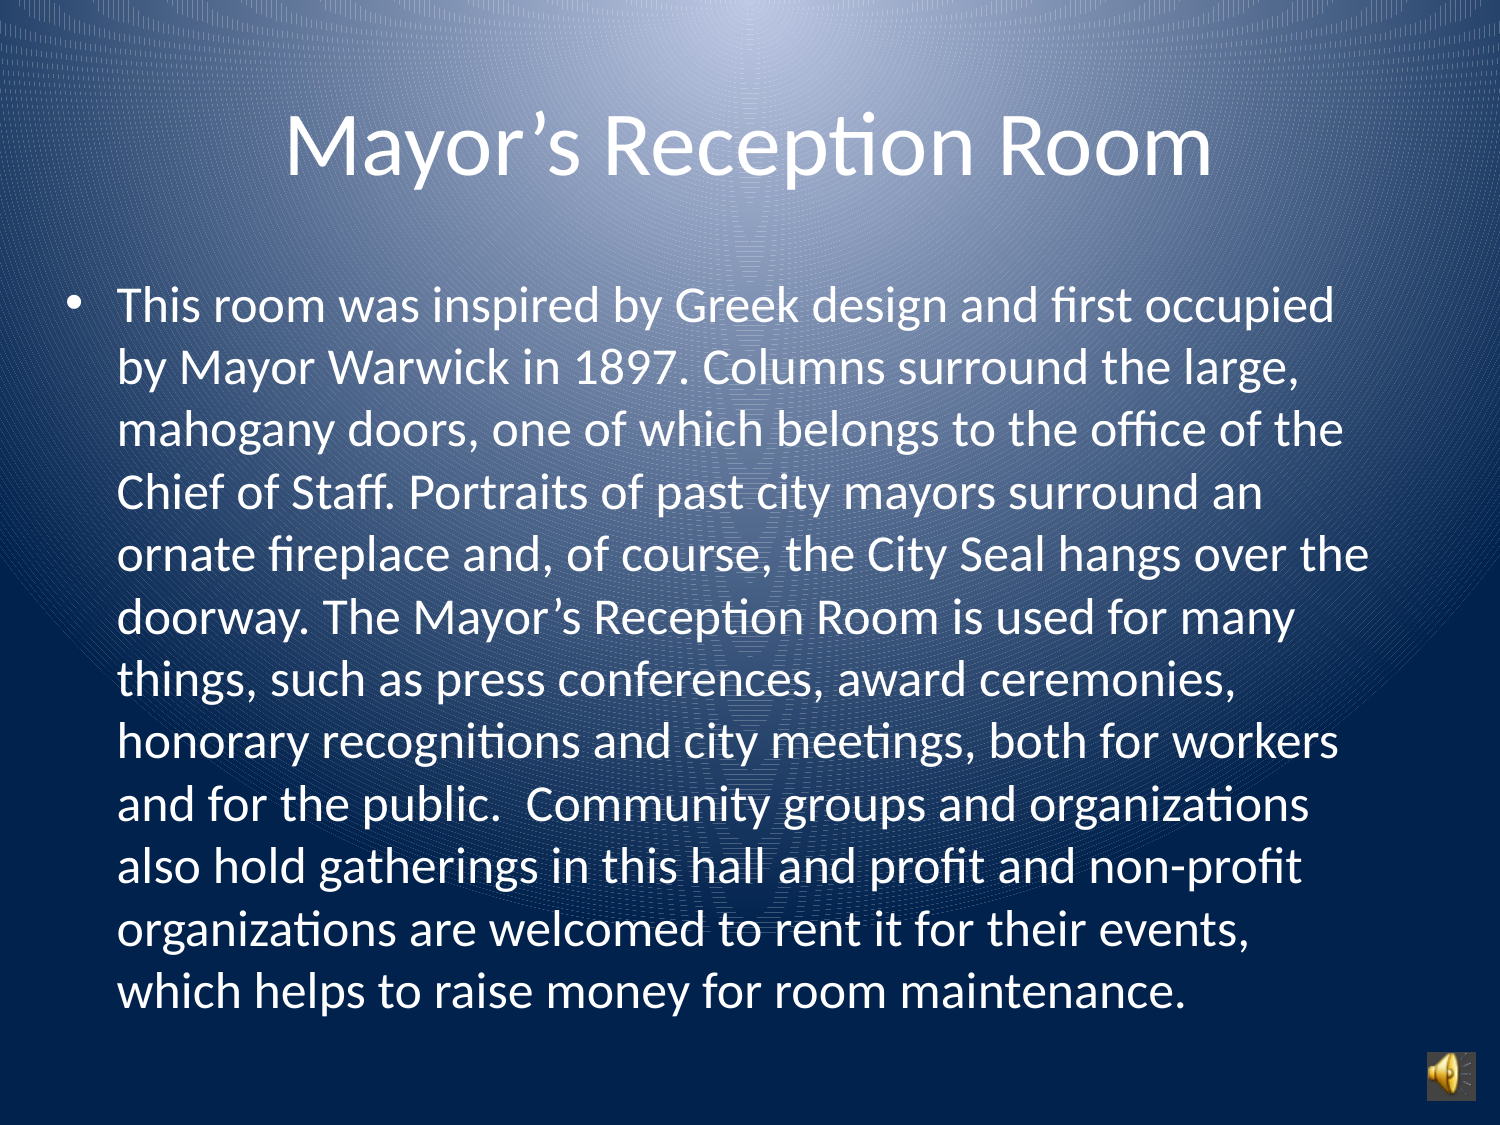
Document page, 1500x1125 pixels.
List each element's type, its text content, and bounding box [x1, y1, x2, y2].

picture [1426, 1051, 1477, 1102]
title Mayor’s Reception Room [75, 45, 1425, 233]
list This room was inspired by Greek design and first occupied by Mayor Warwick in 1897. Columns surround the large, mahogany doors, one of which belongs to the office of the Chief of Staff. Portraits of past city mayors surround an ornate fireplace and, of course, the City Seal hangs over the doorway. The Mayor’s Reception Room is used for many things, such as press conferences, award ceremonies, honorary recognitions and city meetings, both for workers and for the public. Community groups and organizations also hold gatherings in this hall and profit and non-profit organizations are welcomed to rent it for their events, which helps to raise money for room maintenance. [50, 262, 1400, 1038]
